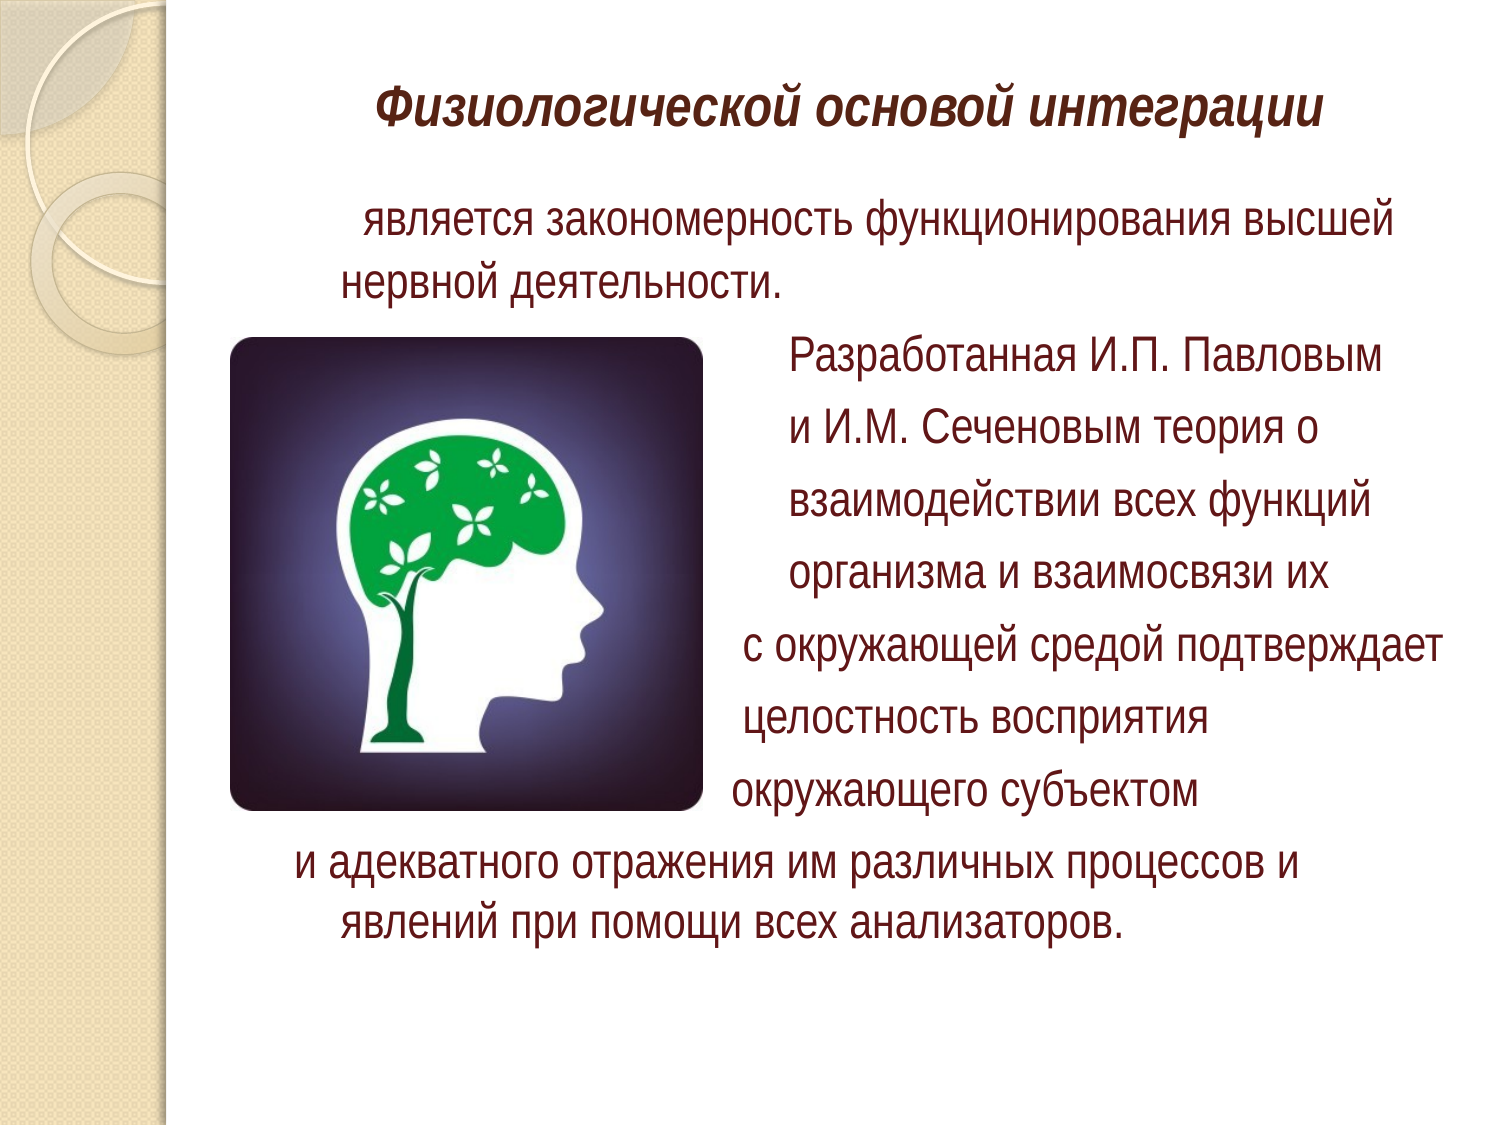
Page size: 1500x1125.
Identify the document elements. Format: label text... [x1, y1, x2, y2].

title Физиологической основой интеграции [235, 45, 1466, 161]
picture [229, 337, 704, 811]
list является закономерность функционирования высшей нервной деятельности. Разработанная И.П. Павловым и И.М. Сеченовым теория о взаимодействии всех функций организма и взаимосвязи их с окружающей средой подтверждает целостность восприятия окружающего субъектом и адекватного отражения им различных процессов и явлений при помощи всех анализаторов. [265, 160, 1466, 1026]
